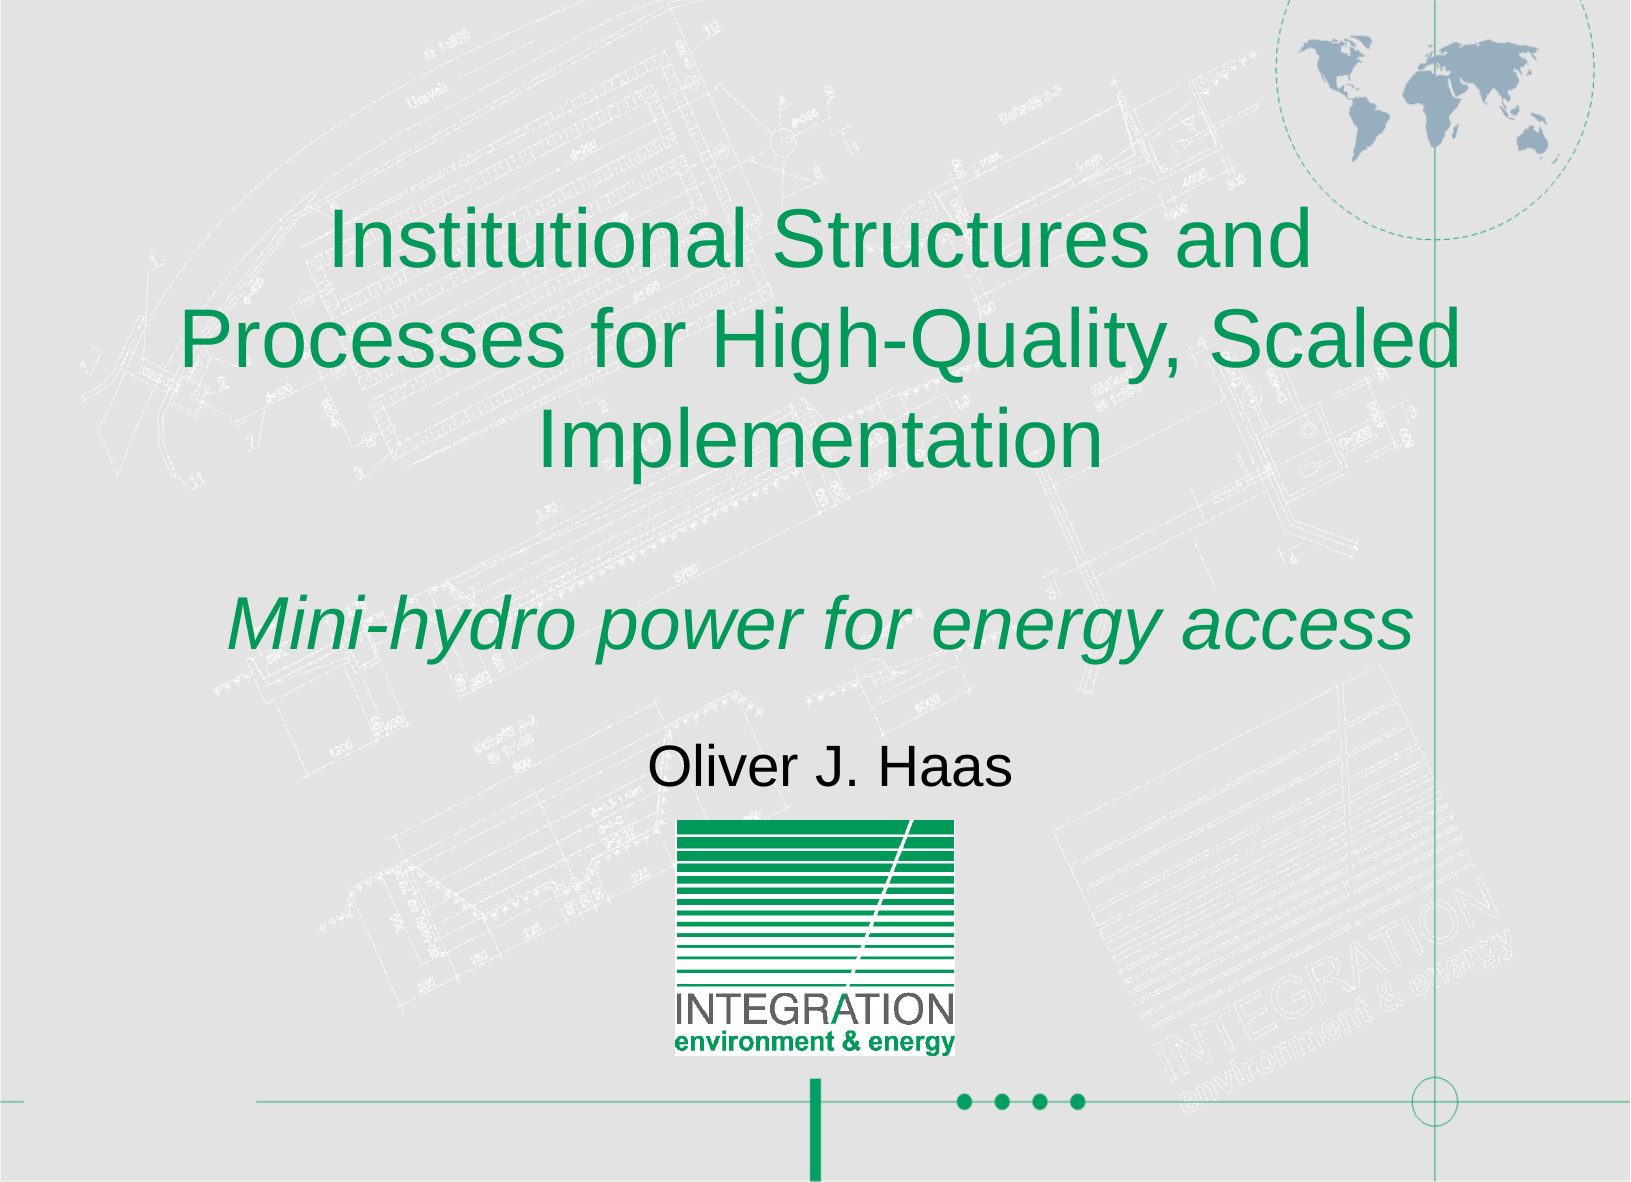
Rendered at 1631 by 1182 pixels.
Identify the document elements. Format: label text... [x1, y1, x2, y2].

subtitle Oliver J. Haas [259, 720, 1401, 1023]
title Institutional Structures and Processes for High-Quality, Scaled Implementation Mini-hydro power for energy access [141, 177, 1501, 485]
picture [0, 0, 1631, 1182]
